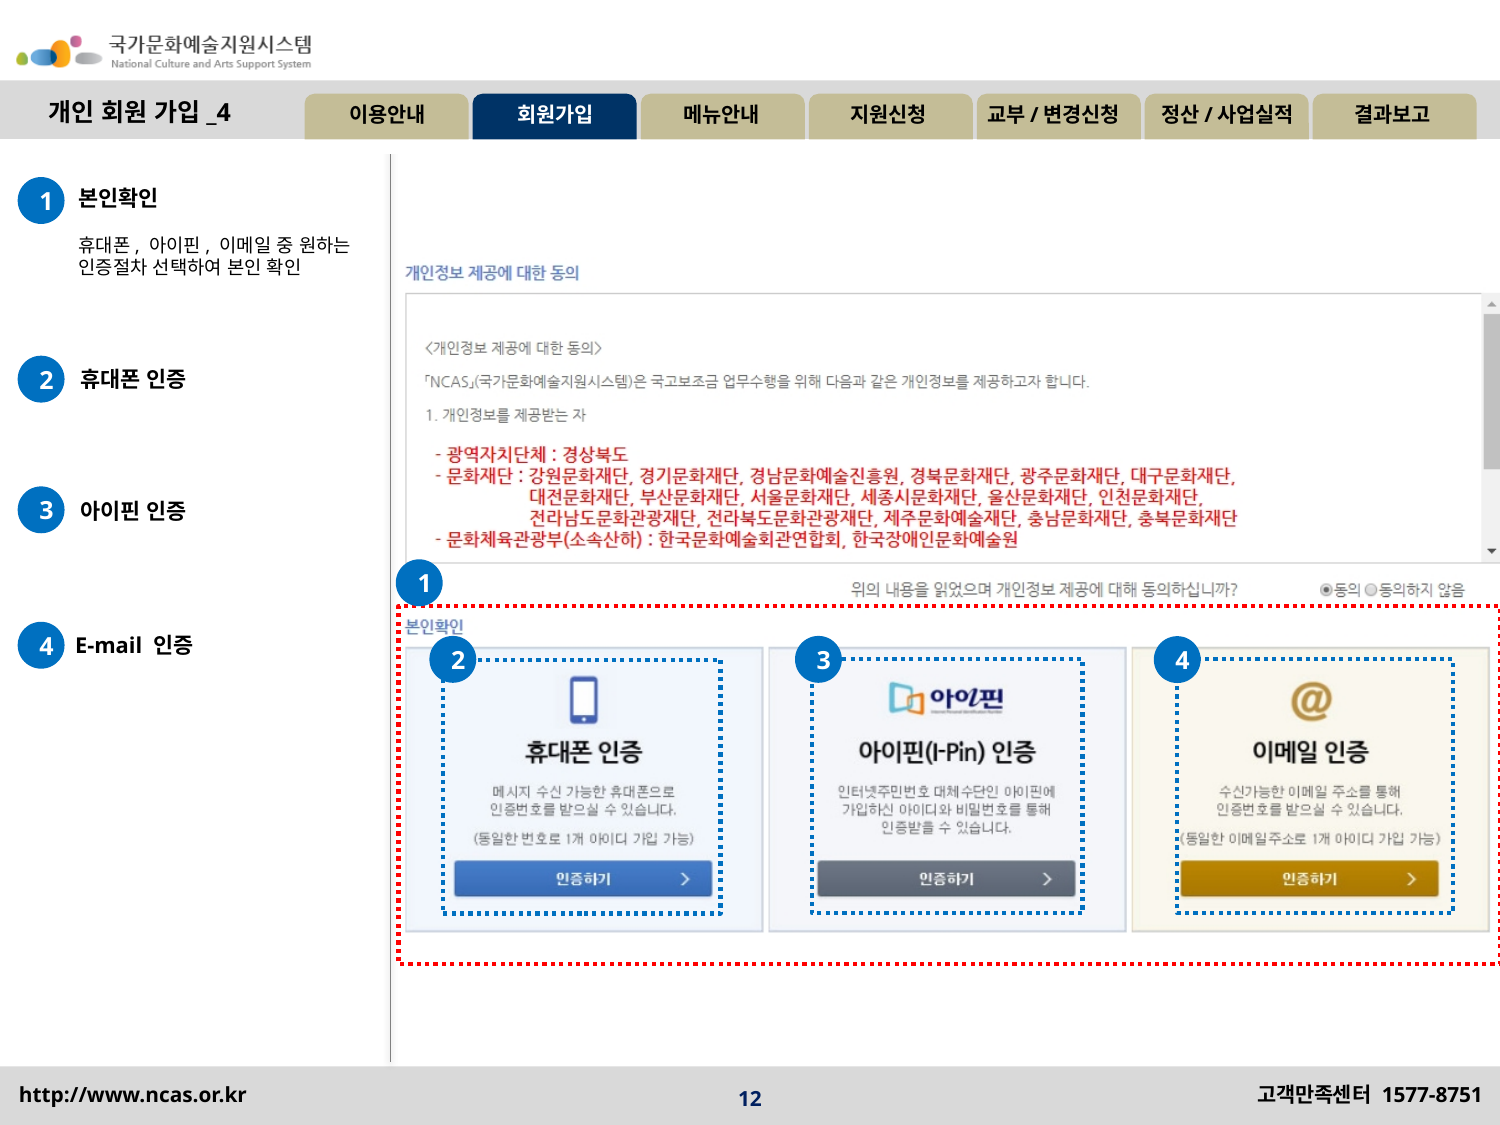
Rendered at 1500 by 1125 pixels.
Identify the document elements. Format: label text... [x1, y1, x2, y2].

text_box 2 [15, 353, 66, 405]
text_box E-mail 인증 [60, 624, 209, 666]
text_box 1 [15, 174, 63, 227]
text_box 3 [15, 484, 66, 536]
text_box [396, 947, 1500, 966]
text_box 본인확인 휴대폰, 아이핀, 이메일 중 원하는 인증절차 선택하여 본인 확인 [63, 177, 384, 286]
picture [6, 24, 324, 77]
text_box 개인 회원 가입_4 [33, 89, 246, 135]
text_box 휴대폰 인증 [66, 357, 202, 399]
text_box 4 [15, 619, 60, 671]
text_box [398, 257, 1500, 940]
text_box 아이핀 인증 [66, 490, 202, 531]
